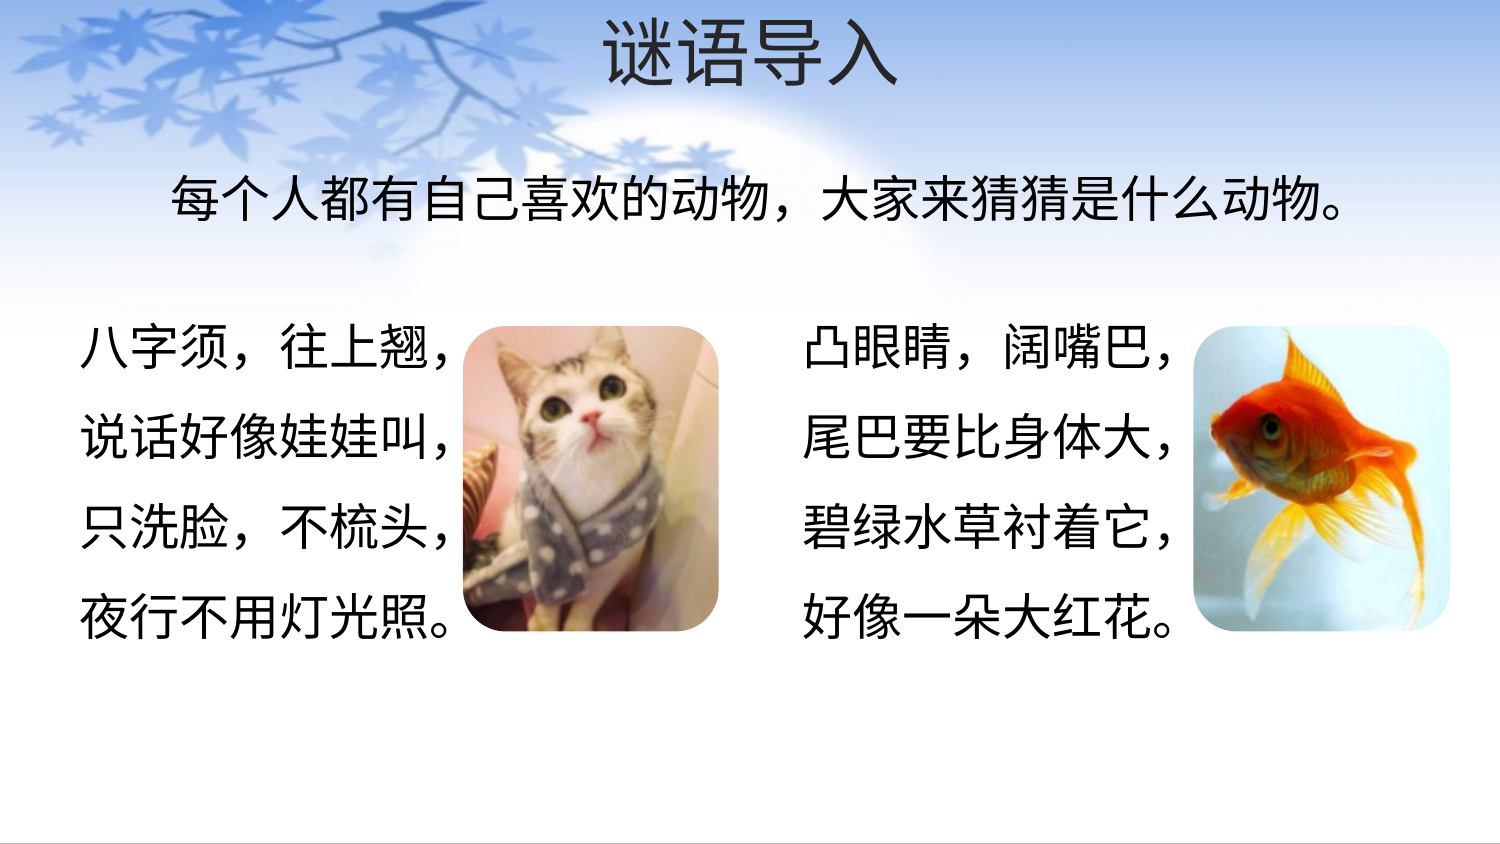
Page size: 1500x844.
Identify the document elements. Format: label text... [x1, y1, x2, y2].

text_box 每个人都有自己喜欢的动物，大家来猜猜是什么动物。 [0, 159, 1492, 235]
text_box 八字须，往上翘， 说话好像娃娃叫， 只洗脸，不梳头， 夜行不用灯光照。 [65, 277, 492, 653]
text_box 凸眼睛，阔嘴巴， 尾巴要比身体大， 碧绿水草衬着它， 好像一朵大红花。 [787, 277, 1194, 653]
title 谜语导入 [103, 0, 1397, 102]
picture [0, 0, 1500, 844]
